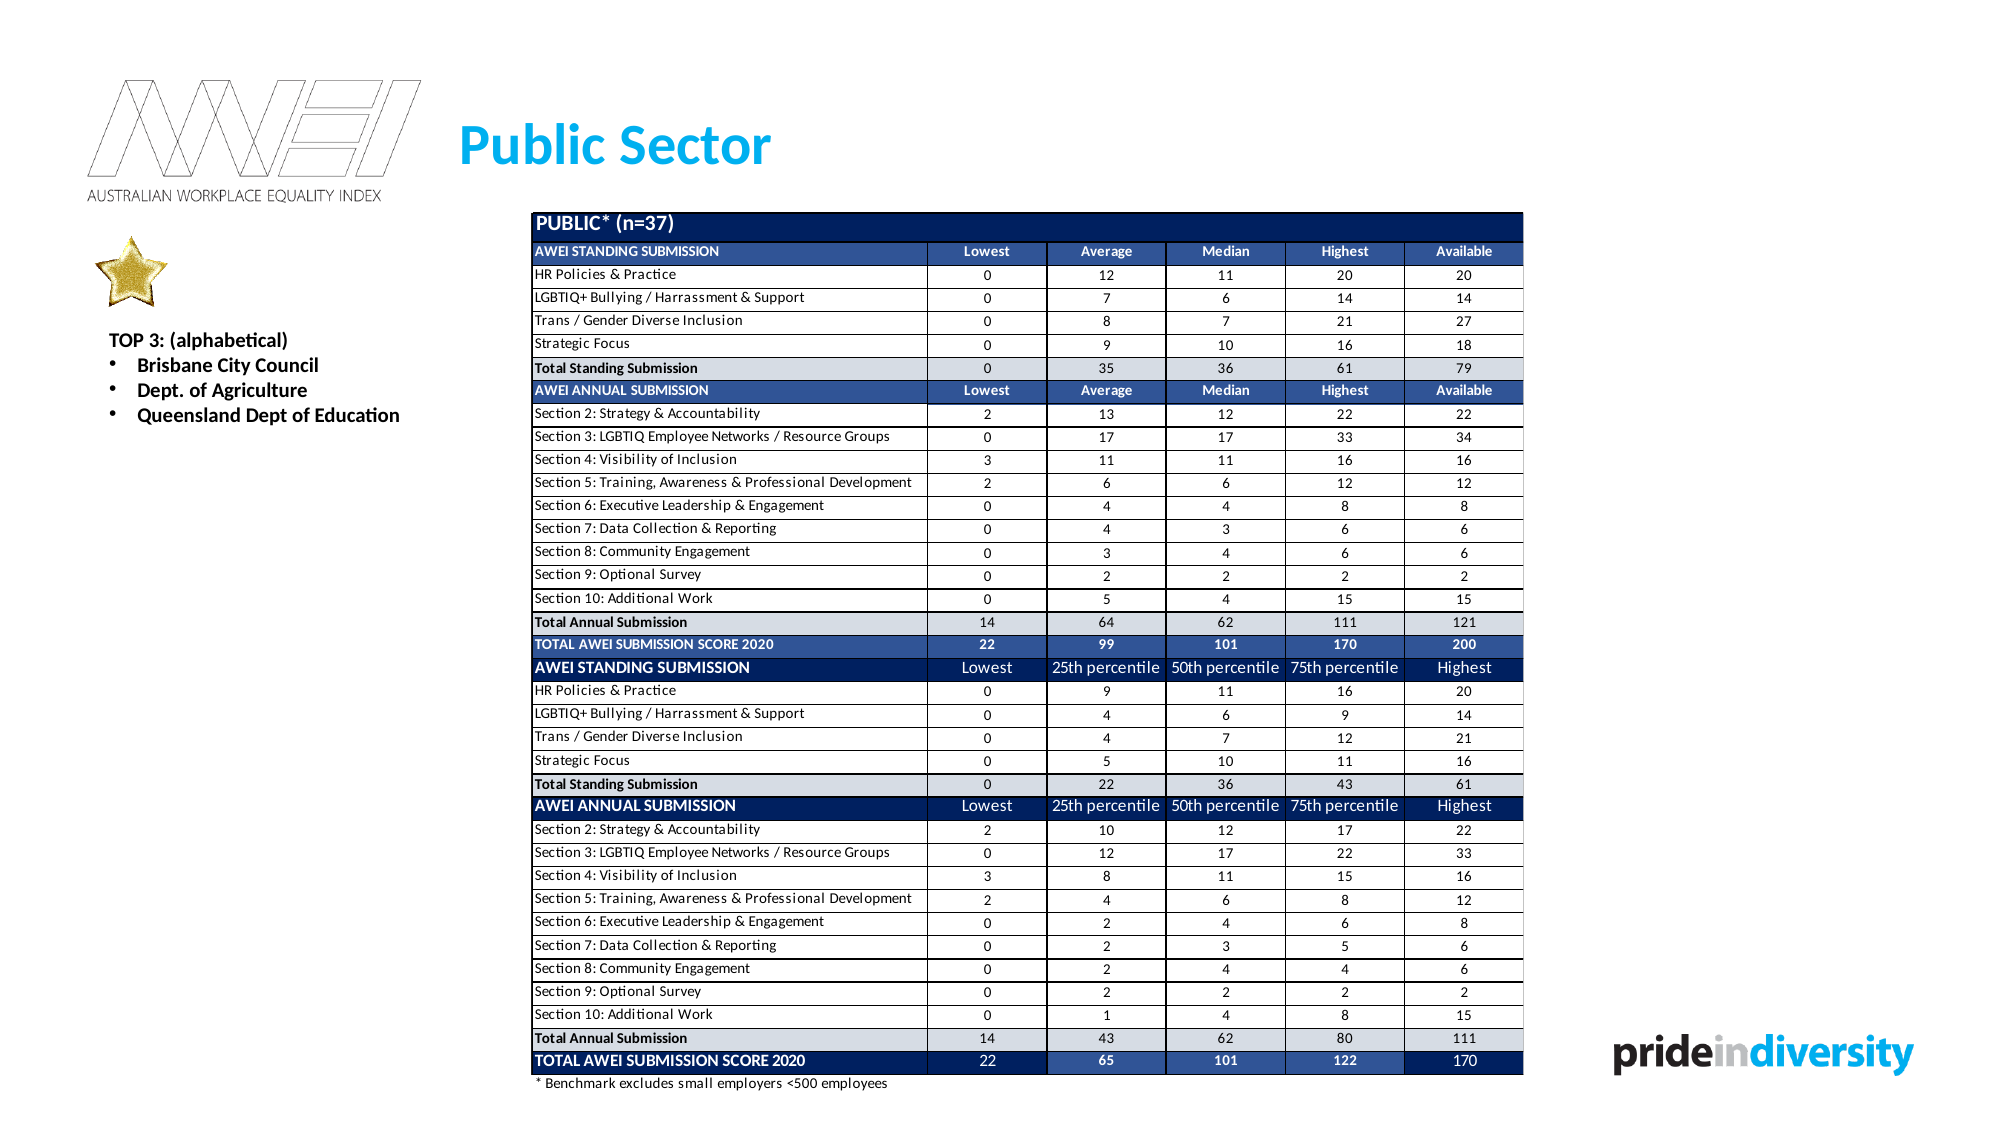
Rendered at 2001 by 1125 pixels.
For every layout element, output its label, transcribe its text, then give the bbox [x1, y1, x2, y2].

picture [86, 78, 422, 204]
picture [1900, 1049, 1914, 1076]
picture [1614, 1034, 1914, 1076]
picture [531, 212, 1525, 1099]
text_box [94, 235, 445, 461]
title Public Sector [444, 47, 1914, 235]
picture [1758, 1050, 1765, 1061]
